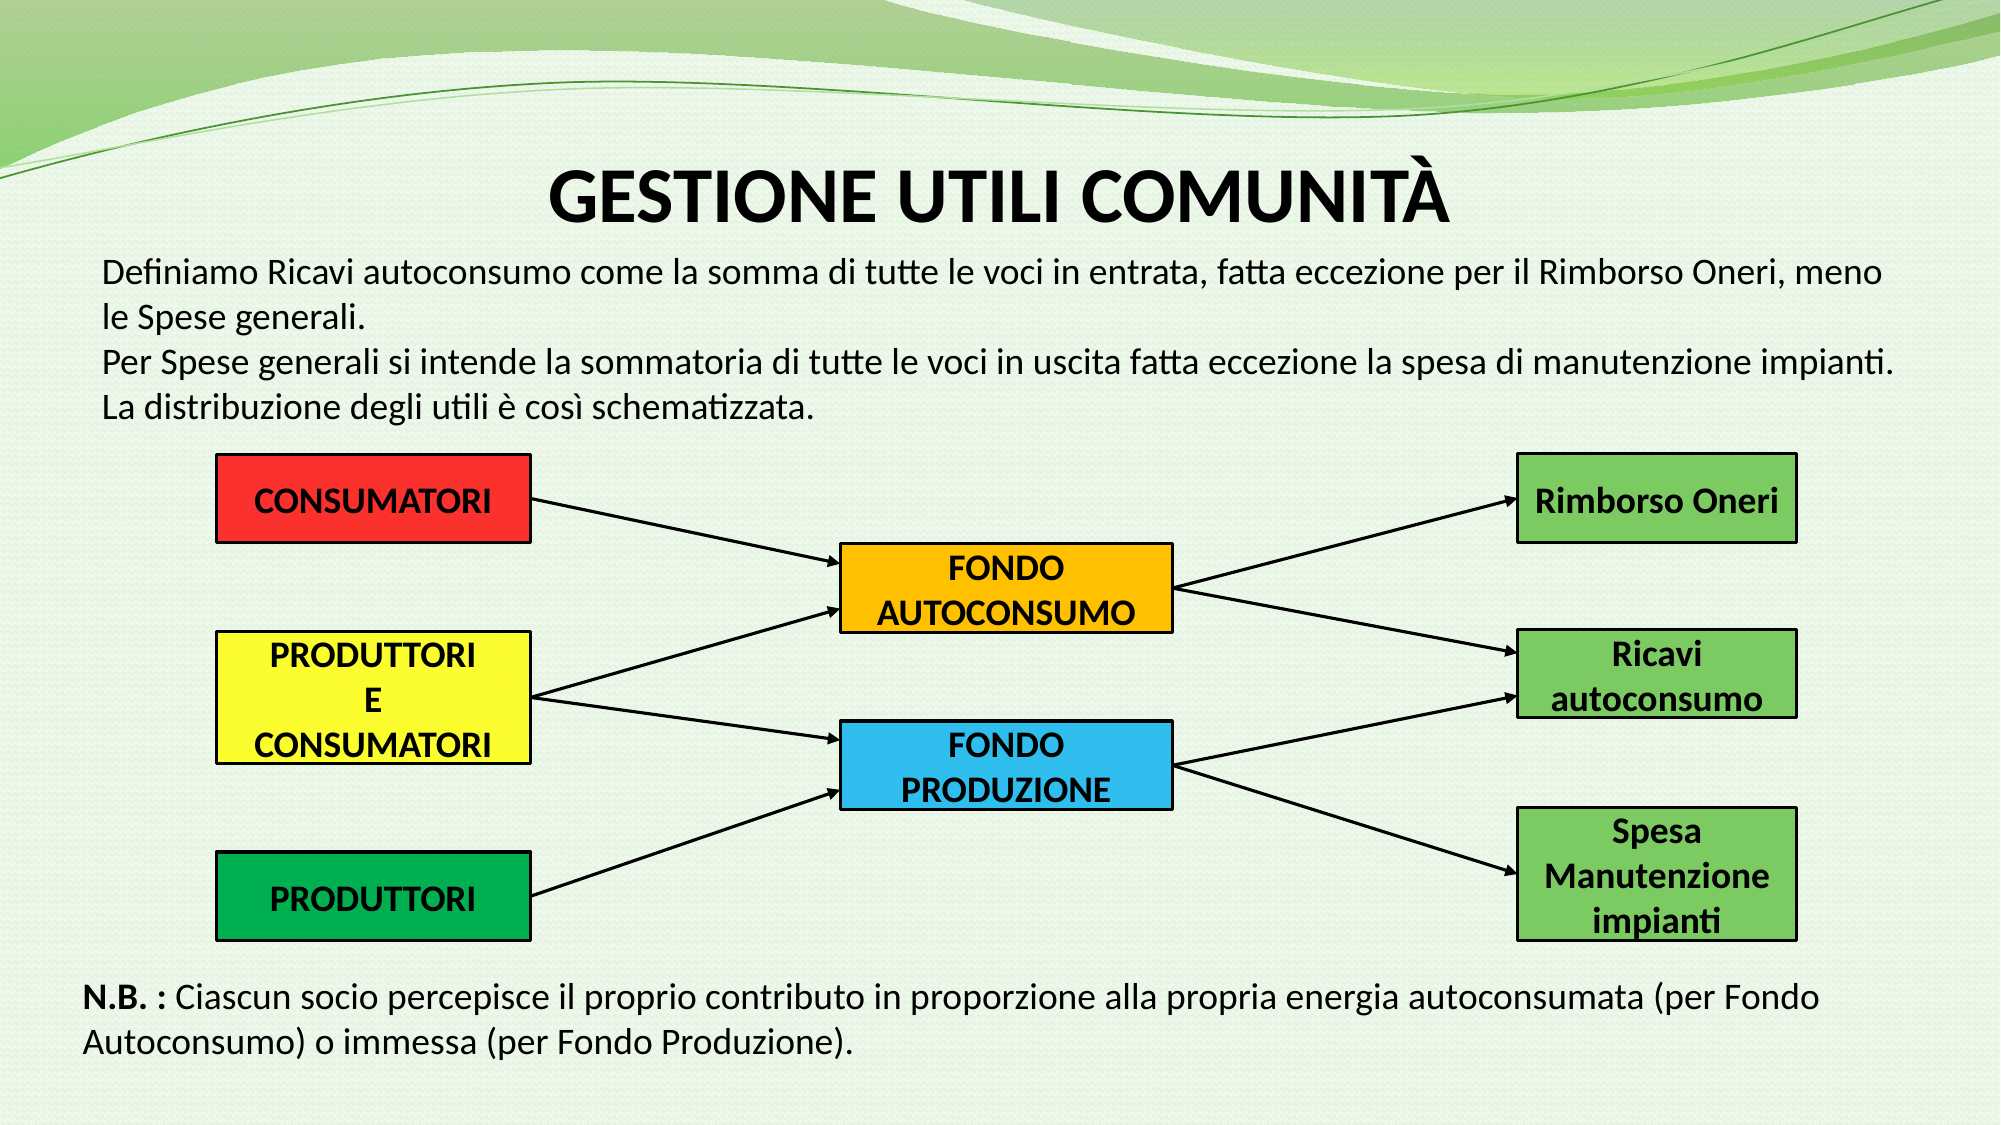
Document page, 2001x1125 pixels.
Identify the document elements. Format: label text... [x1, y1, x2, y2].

title GESTIONE UTILI COMUNITÀ [0, 129, 2000, 239]
text_box N.B. : Ciascun socio percepisce il proprio contributo in proporzione alla propria energia autoconsumata (per Fondo Autoconsumo) o immessa (per Fondo Produzione). [67, 964, 1907, 1069]
text_box Definiamo Ricavi autoconsumo come la somma di tutte le voci in entrata, fatta eccezione per il Rimborso Oneri, meno le Spese generali. Per Spese generali si intende la sommatoria di tutte le voci in uscita fatta eccezione la spesa di manutenzione impianti. La distribuzione degli utili è così schematizzata. [87, 239, 1926, 435]
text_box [215, 453, 1797, 941]
